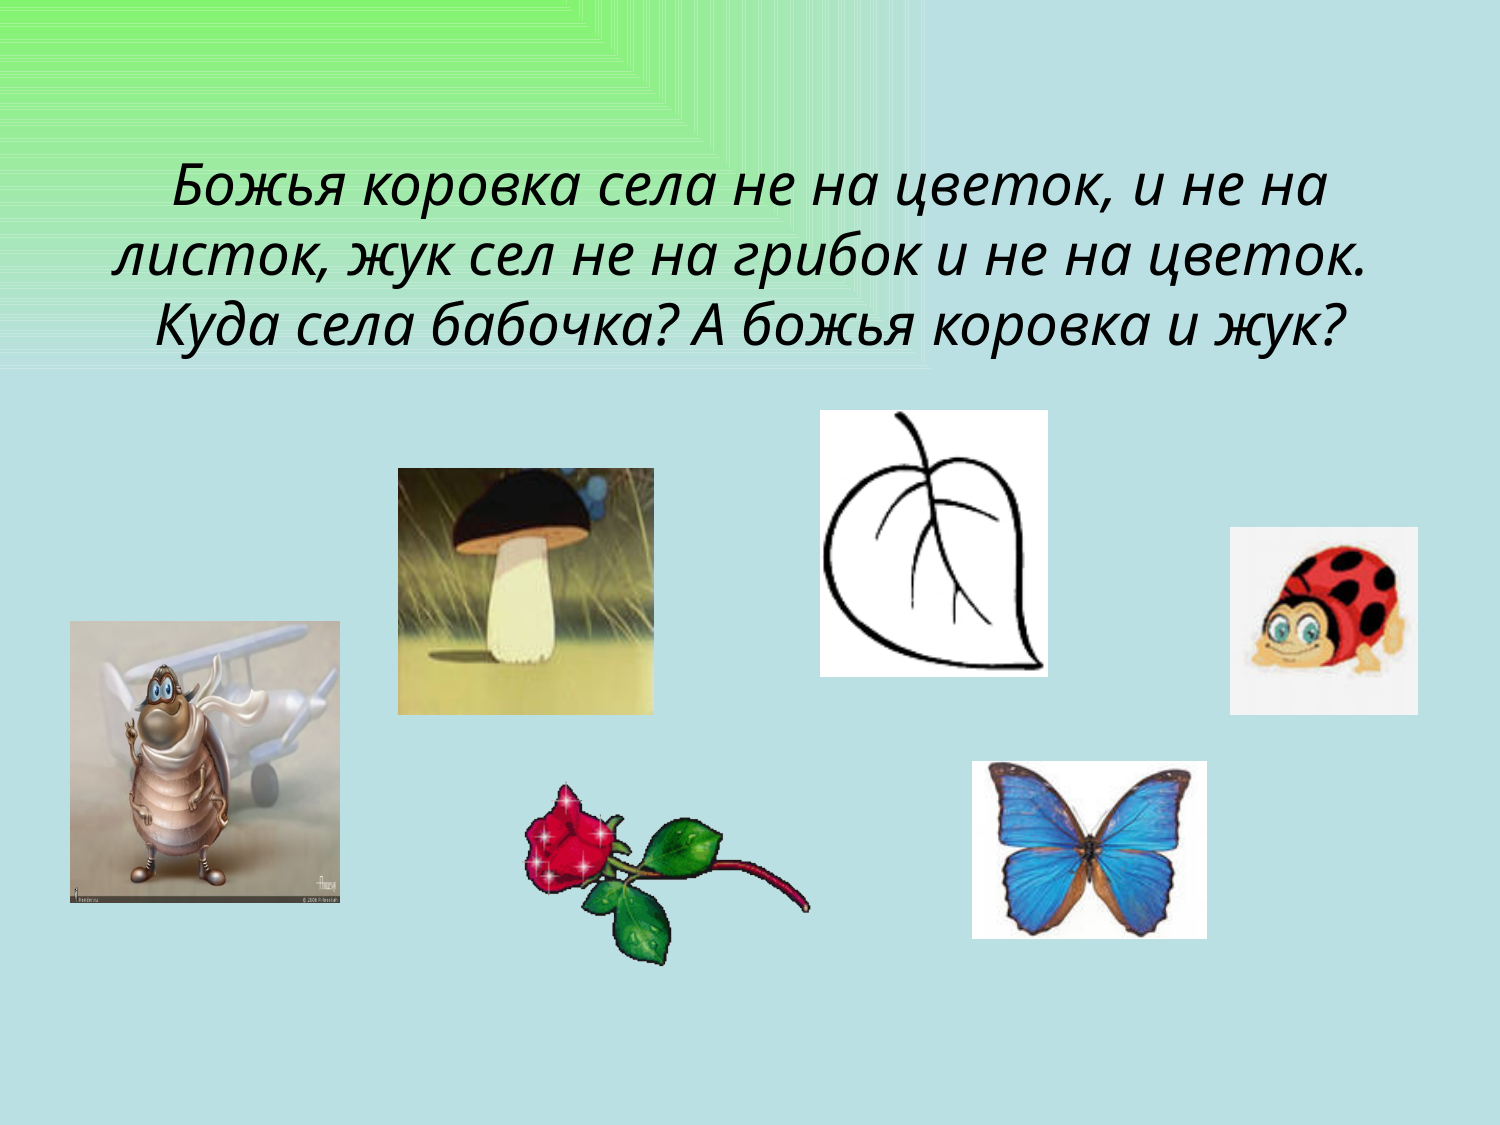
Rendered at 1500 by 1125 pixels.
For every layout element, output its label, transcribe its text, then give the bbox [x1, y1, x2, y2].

title Божья коровка села не на цветок, и не на листок, жук сел не на грибок и не на цветок. Куда села бабочка? А божья коровка и жук? [74, 93, 1426, 411]
picture [820, 409, 1048, 677]
picture [1230, 527, 1419, 716]
picture [972, 761, 1208, 939]
picture [70, 620, 341, 903]
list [491, 761, 837, 1009]
picture [398, 468, 654, 716]
